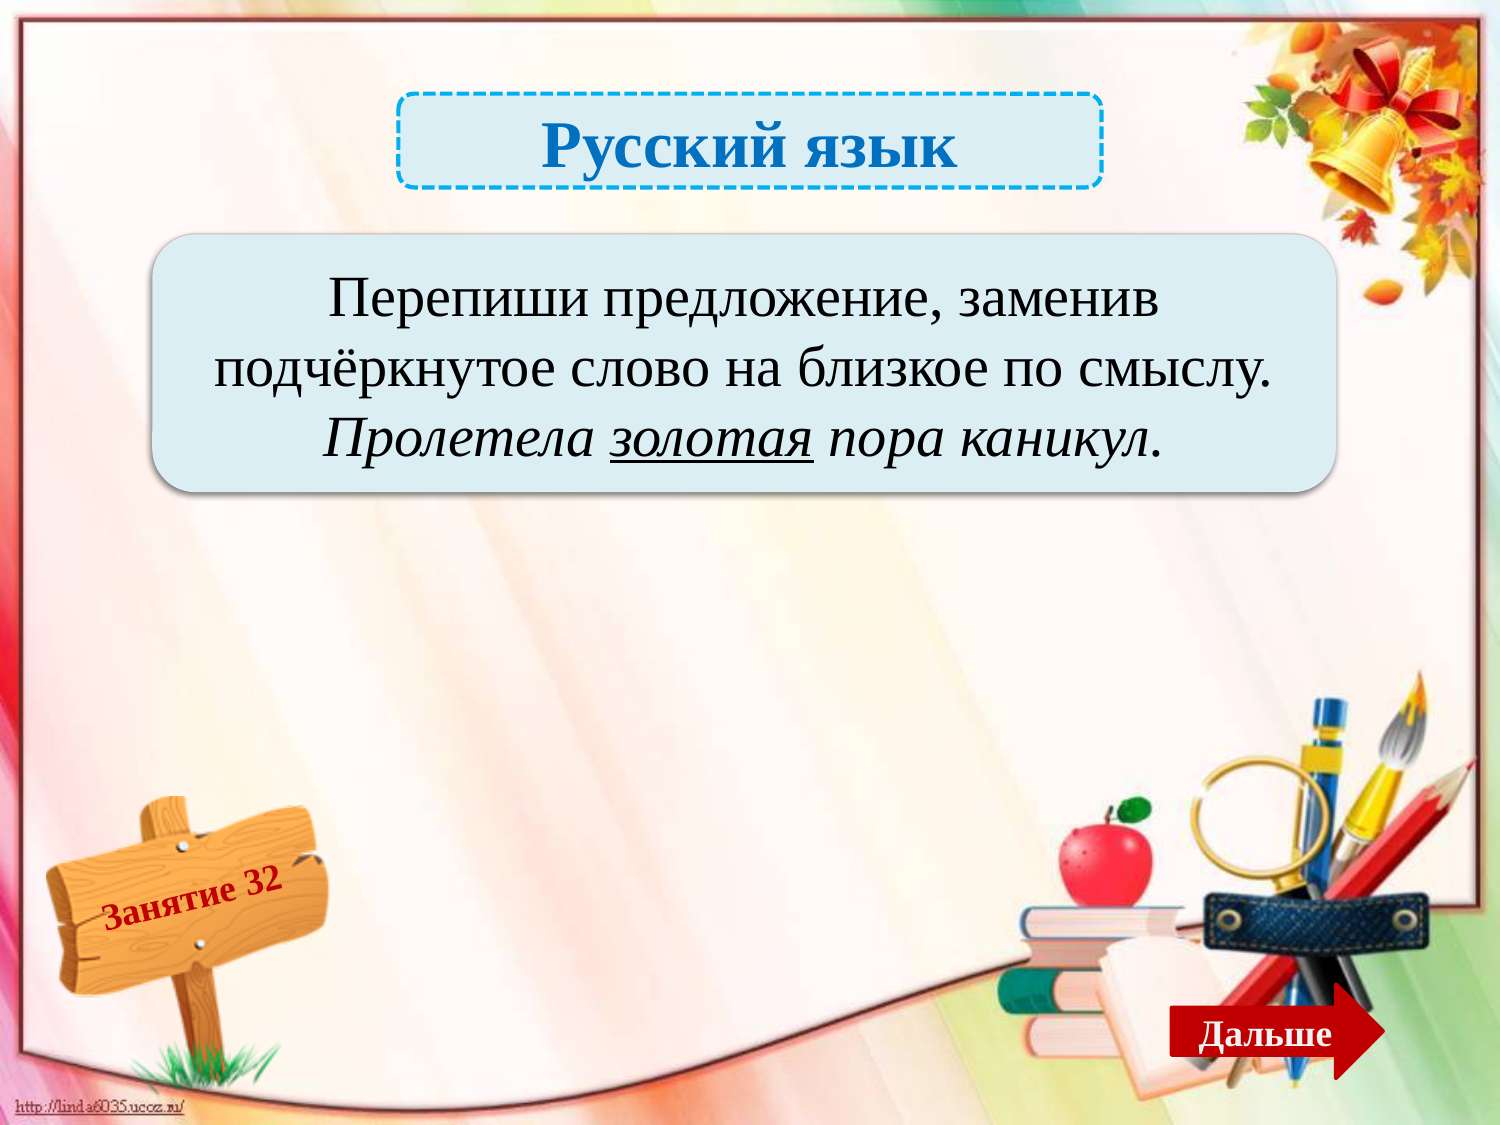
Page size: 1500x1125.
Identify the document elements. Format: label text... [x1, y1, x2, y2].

text_box Дальше [1169, 982, 1385, 1081]
picture [0, 0, 1500, 1125]
text_box Русский язык [396, 91, 1104, 190]
text_box [150, 232, 1338, 495]
